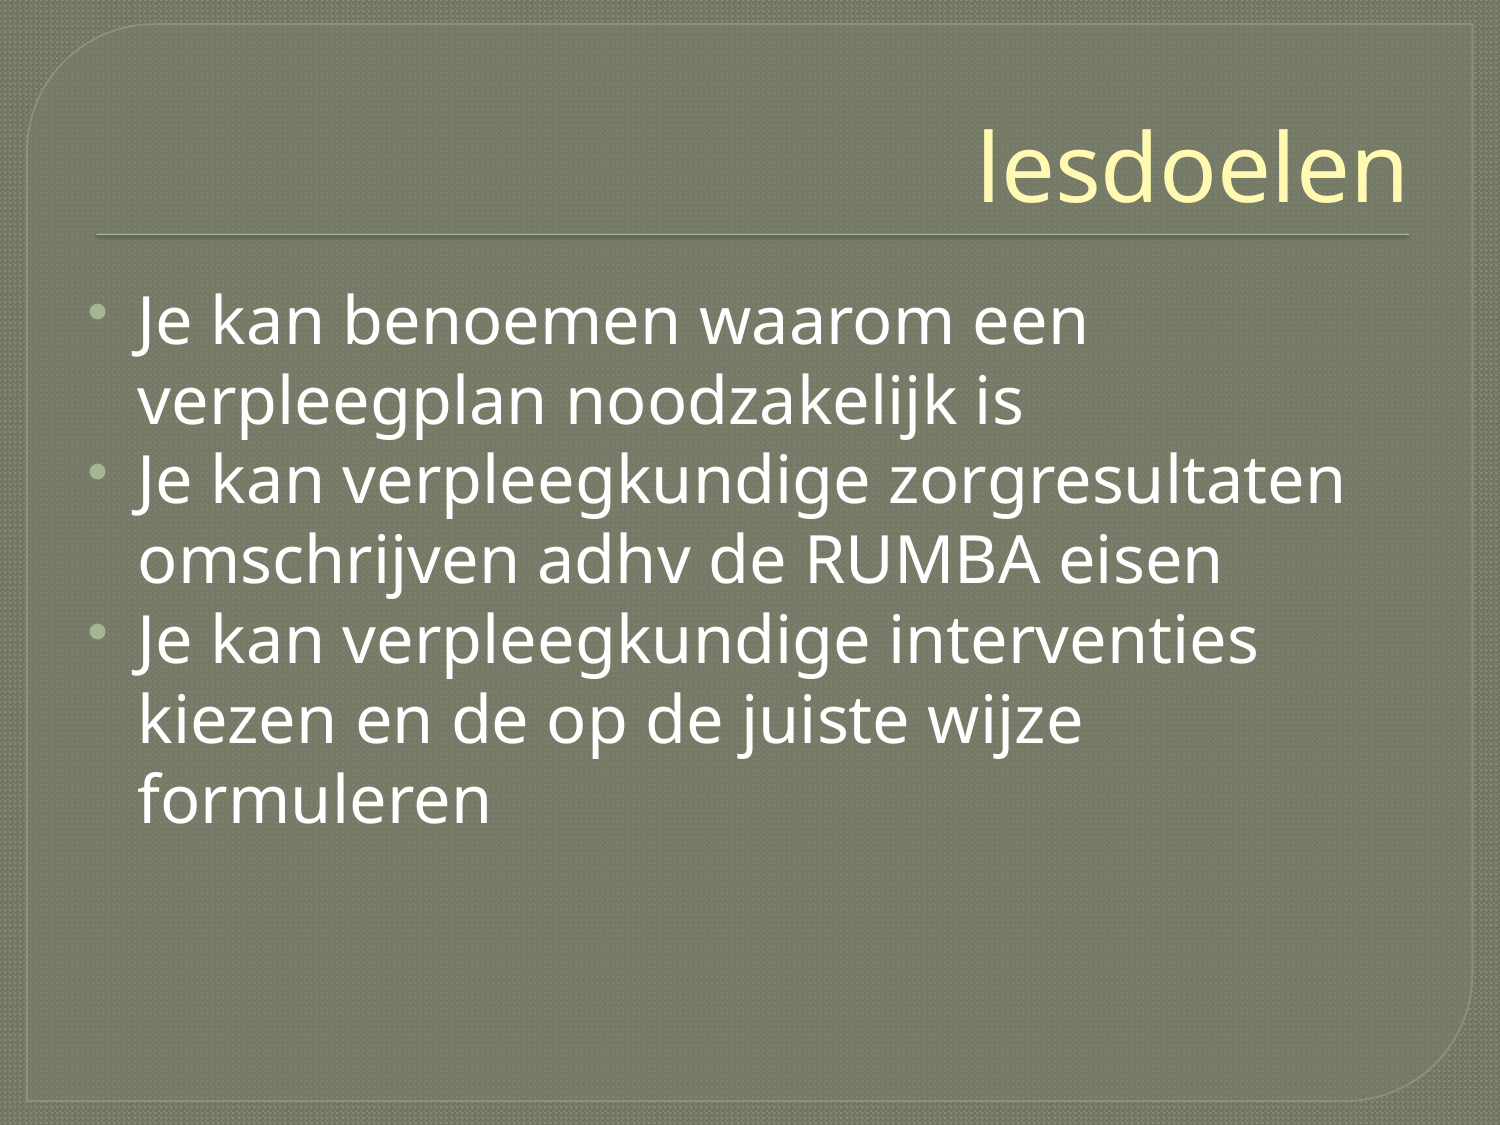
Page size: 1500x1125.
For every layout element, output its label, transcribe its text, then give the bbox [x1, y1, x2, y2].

title lesdoelen [75, 41, 1425, 230]
list Je kan benoemen waarom een verpleegplan noodzakelijk is Je kan verpleegkundige zorgresultaten omschrijven adhv de RUMBA eisen Je kan verpleegkundige interventies kiezen en de op de juiste wijze formuleren [75, 270, 1425, 1013]
